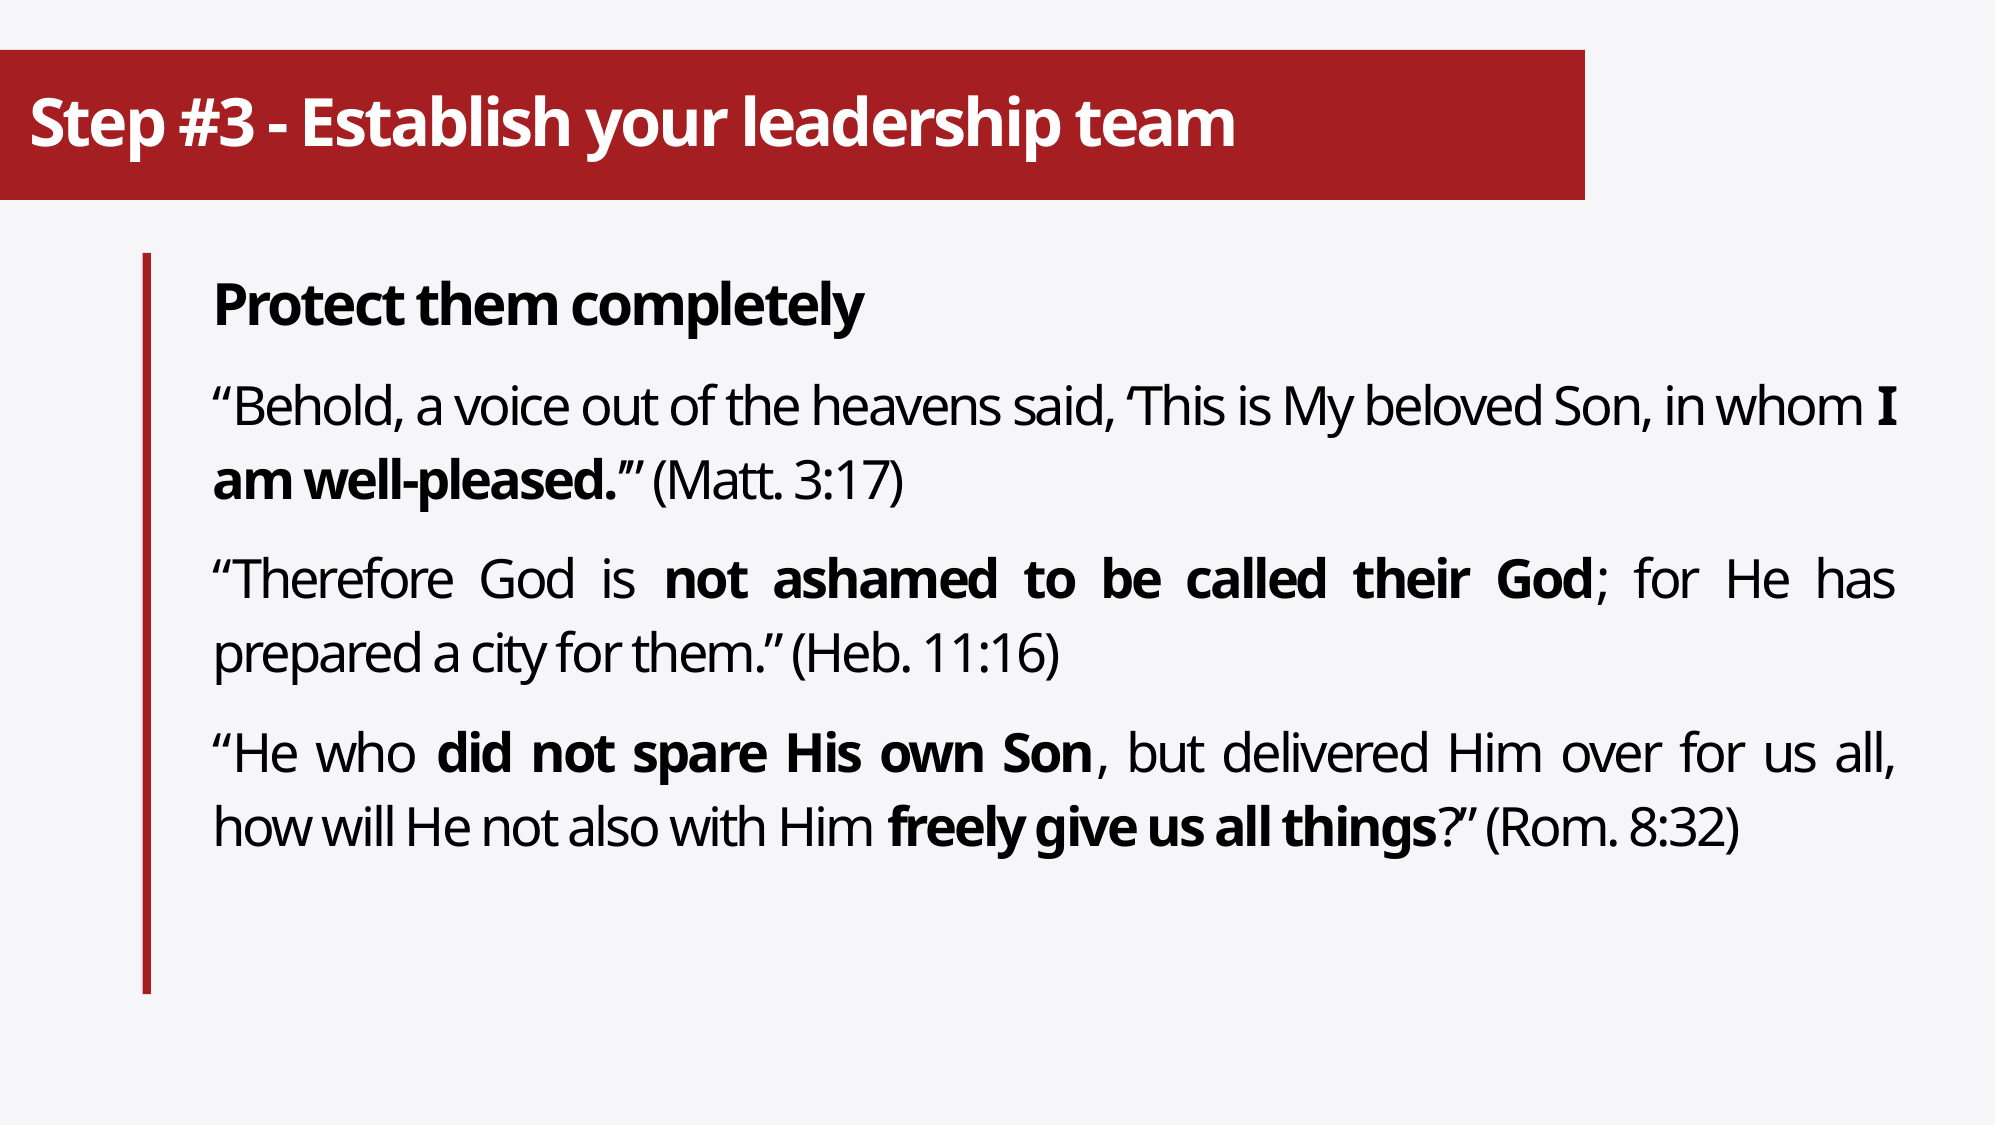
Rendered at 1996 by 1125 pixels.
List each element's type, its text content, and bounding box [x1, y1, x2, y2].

subtitle Protect them completely “Behold, a voice out of the heavens said, ‘This is My beloved Son, in whom I am well-pleased.’” (Matt. 3:17) “Therefore God is not ashamed to be called their God; for He has prepared a city for them.” (Heb. 11:16) “He who did not spare His own Son, but delivered Him over for us all, how will He not also with Him freely give us all things?” (Rom. 8:32) [197, 249, 1910, 1000]
title Step #3 - Establish your leadership team [14, 62, 1810, 188]
